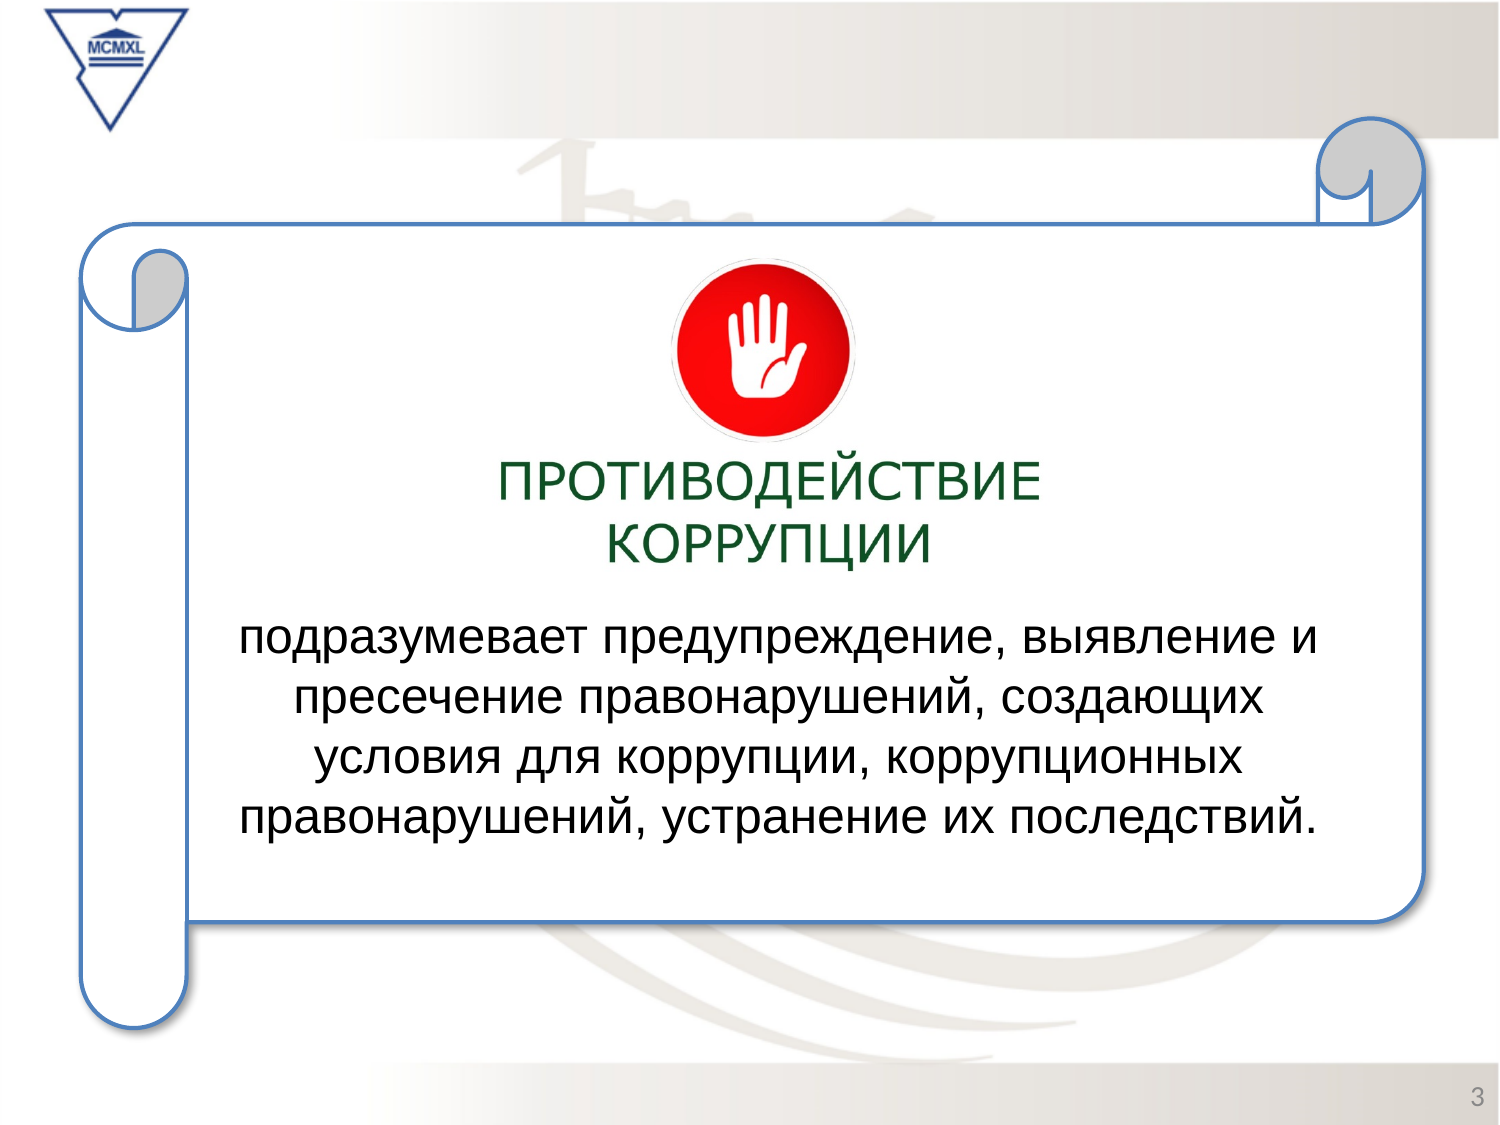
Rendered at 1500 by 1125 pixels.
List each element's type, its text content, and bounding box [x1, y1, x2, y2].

picture [0, 1, 1500, 1125]
slide_number 3 [1149, 1065, 1500, 1125]
text_box подразумевает предупреждение, выявление и пресечение правонарушений, создающих условия для коррупции, коррупционных правонарушений, устранение их последствий. [78, 116, 1426, 1031]
